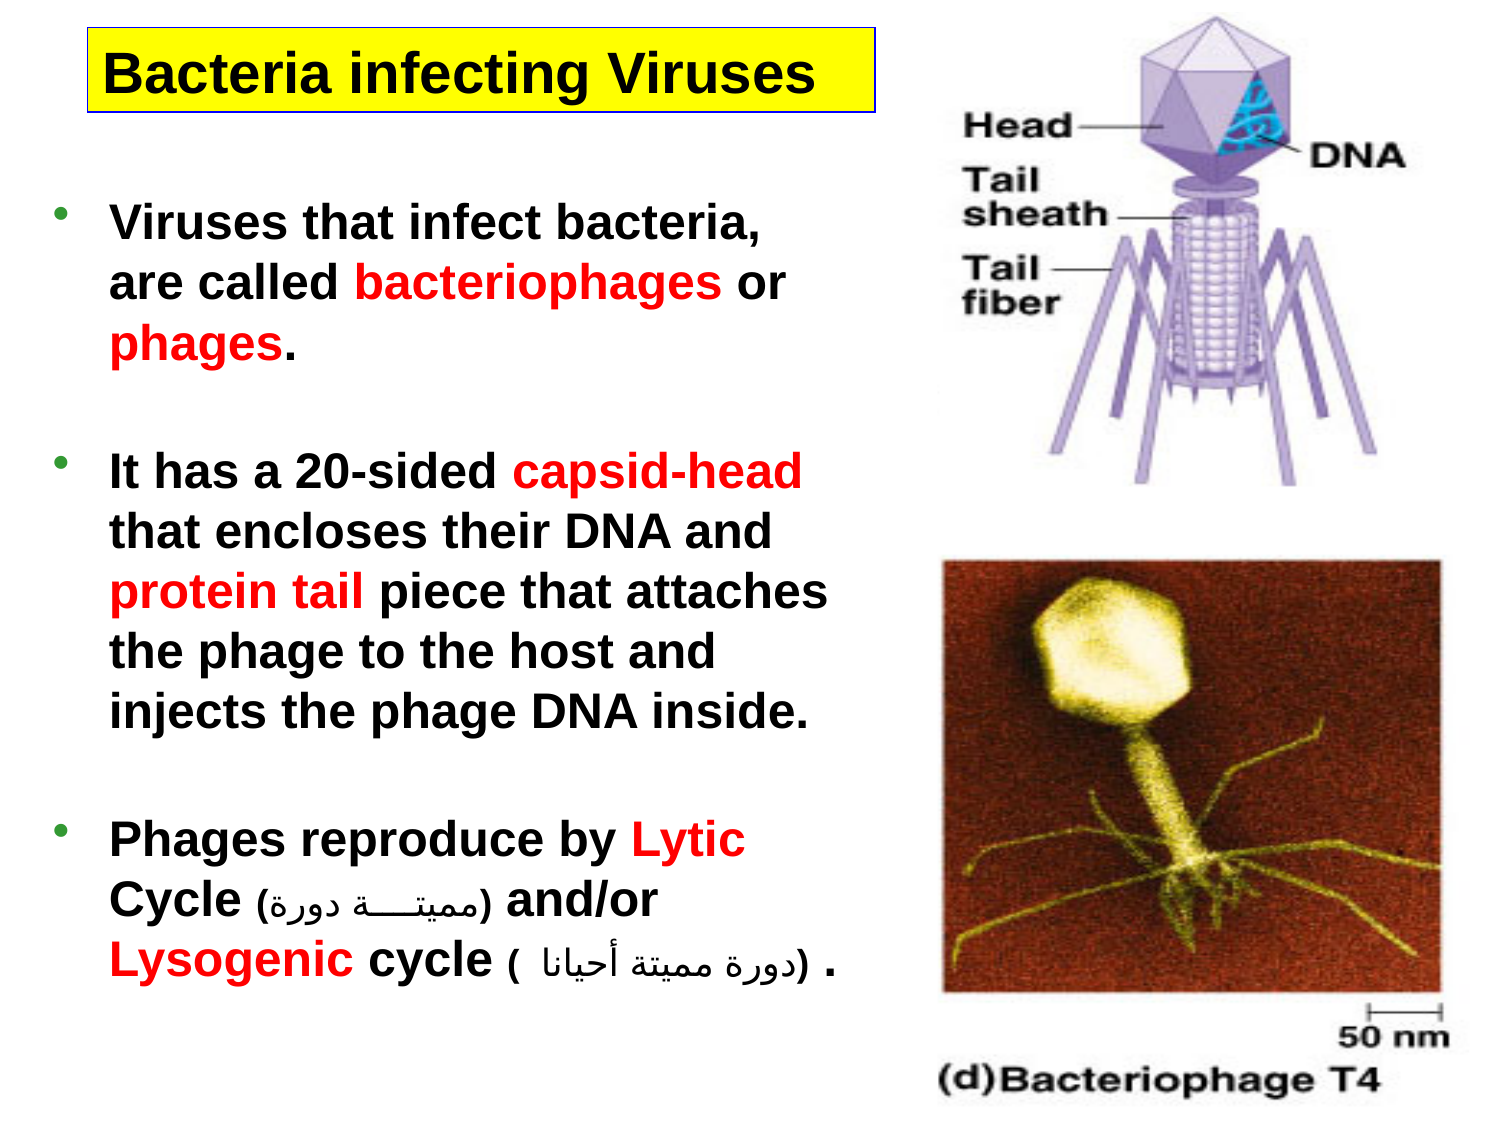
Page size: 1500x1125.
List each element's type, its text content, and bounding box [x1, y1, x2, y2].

picture [937, 12, 1470, 1113]
list Viruses that infect bacteria, are called bacteriophages or phages. It has a 20-sided capsid-head that encloses their DNA and protein tail piece that attaches the phage to the host and injects the phage DNA inside. Phages reproduce by Lytic Cycle (مميتــــة دورة) and/or Lysogenic cycle ( دورة مميتة أحيانا) . [37, 112, 863, 995]
text_box Bacteria infecting Viruses [87, 27, 875, 113]
